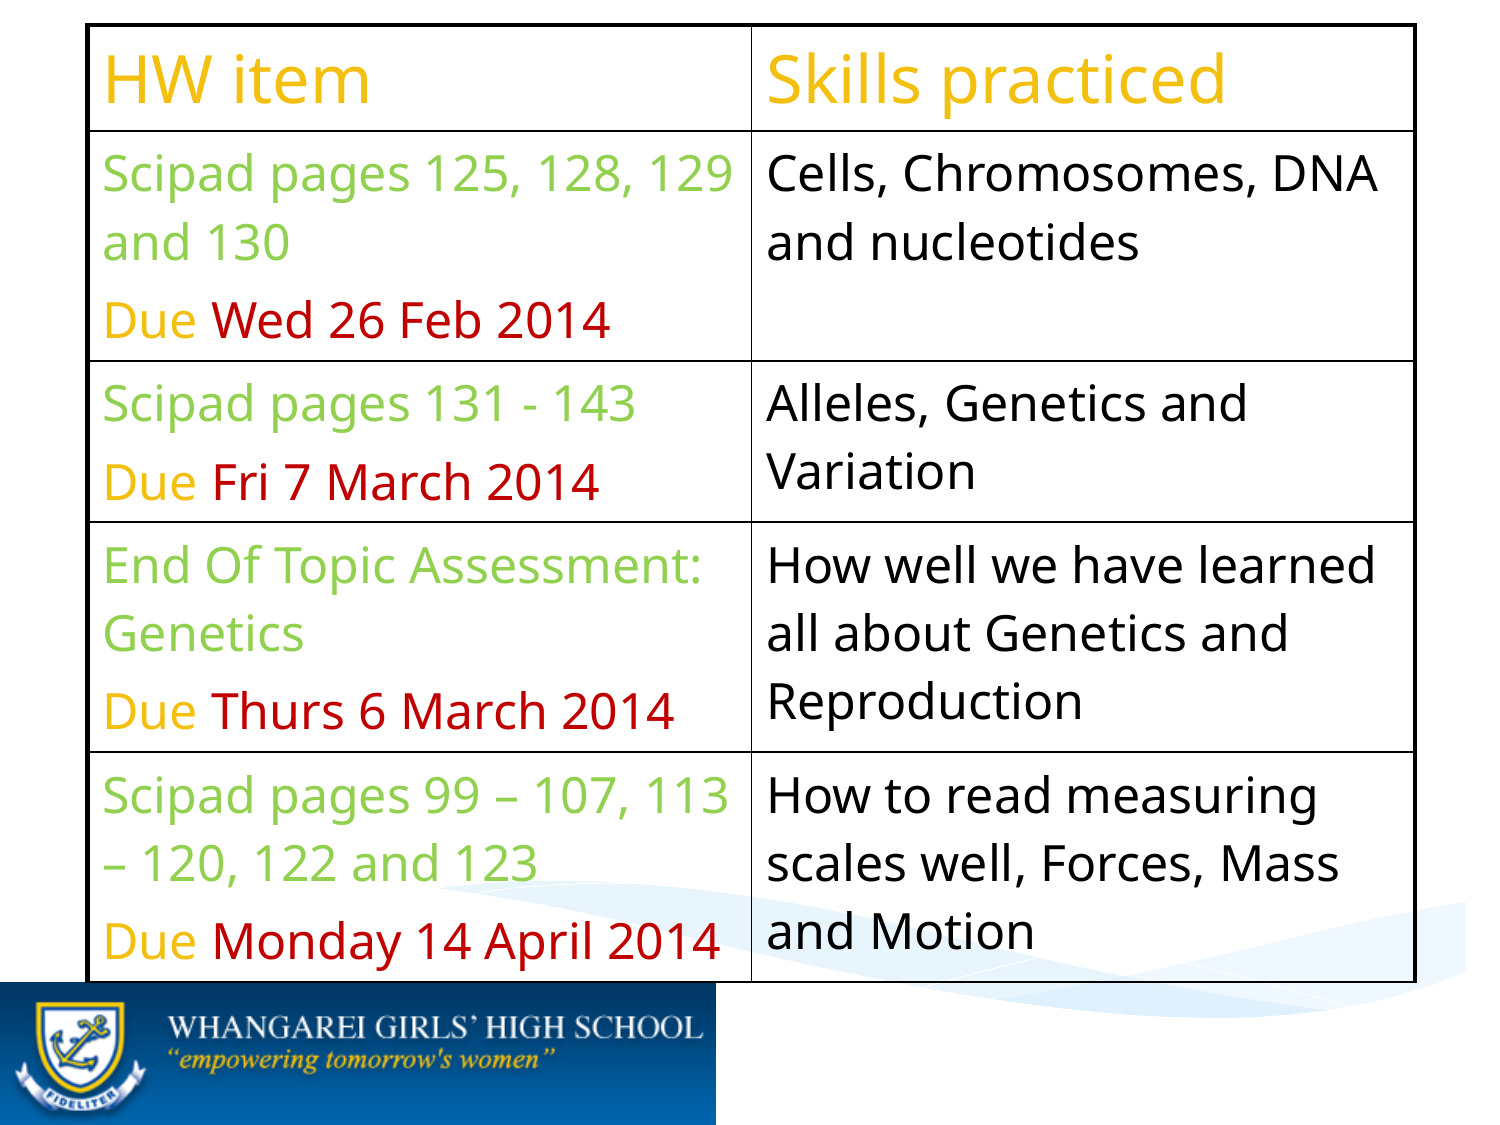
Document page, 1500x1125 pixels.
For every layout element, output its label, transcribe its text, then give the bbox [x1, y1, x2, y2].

table_cell How well we have learned all about Genetics and Reproduction [752, 523, 1413, 751]
table_header Skills practiced [752, 27, 1413, 130]
table_cell Alleles, Genetics and Variation [752, 362, 1413, 521]
table_header HW item [90, 27, 751, 130]
table_cell Scipad pages 125, 128, 129 and 130 Due Wed 26 Feb 2014 [90, 132, 751, 360]
table_cell End Of Topic Assessment: Genetics Due Thurs 6 March 2014 [90, 523, 751, 751]
table_cell How to read measuring scales well, Forces, Mass and Motion [752, 753, 1413, 981]
table_cell Scipad pages 131 - 143 Due Fri 7 March 2014 [90, 362, 751, 521]
table_cell Cells, Chromosomes, DNA and nucleotides [752, 132, 1413, 360]
picture [0, 982, 716, 1125]
table_cell Scipad pages 99 – 107, 113 – 120, 122 and 123 Due Monday 14 April 2014 [90, 753, 751, 981]
